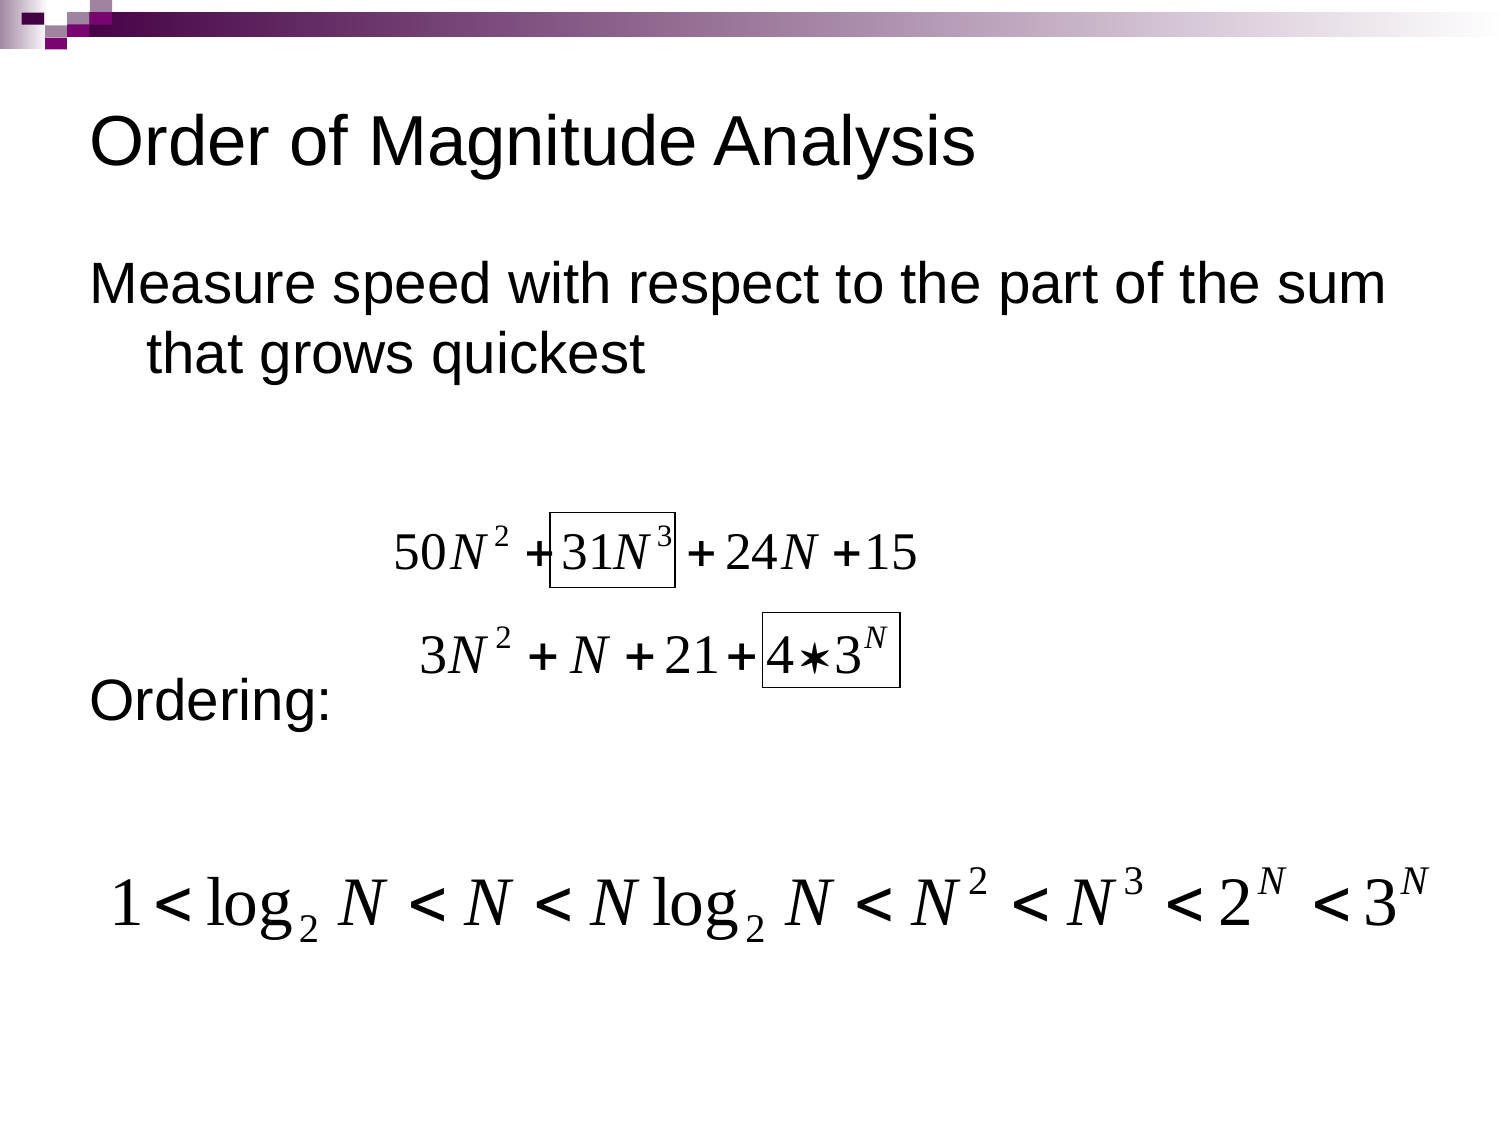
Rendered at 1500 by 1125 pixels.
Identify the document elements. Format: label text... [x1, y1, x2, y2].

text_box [387, 512, 925, 584]
title Order of Magnitude Analysis [75, 75, 1425, 200]
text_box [106, 849, 1444, 955]
list Measure speed with respect to the part of the sum that grows quickest Ordering: [75, 237, 1425, 1050]
text_box [549, 584, 675, 588]
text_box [412, 612, 900, 687]
